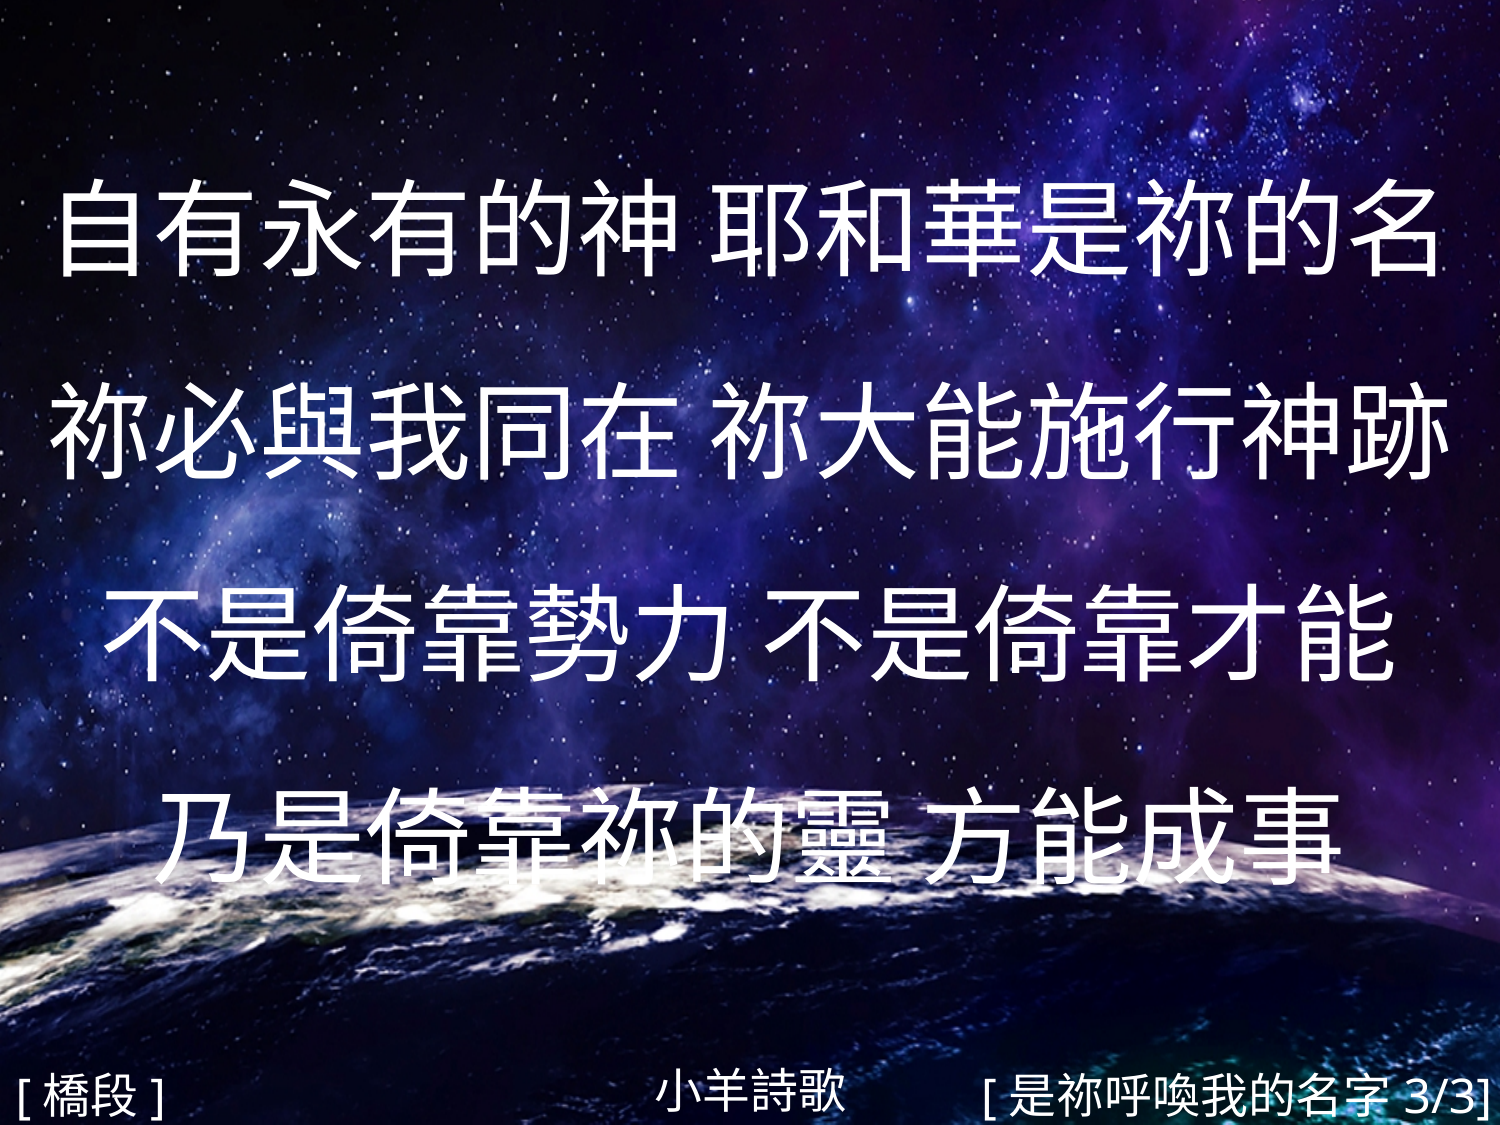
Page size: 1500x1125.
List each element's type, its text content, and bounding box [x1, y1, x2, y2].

text_box 自有永有的神 耶和華是祢的名 祢必與我同在 祢大能施行神跡 不是倚靠勢力 不是倚靠才能 乃是倚靠祢的靈 方能成事 [0, 80, 1500, 700]
picture [0, 700, 1500, 1053]
text_box [橋段] [0, 1058, 271, 1125]
subtitle 小羊詩歌 [0, 1053, 1500, 1125]
picture [0, 0, 1500, 80]
text_box [是祢呼喚我的名字3/3] [868, 1058, 1500, 1125]
title [0, 700, 1494, 710]
